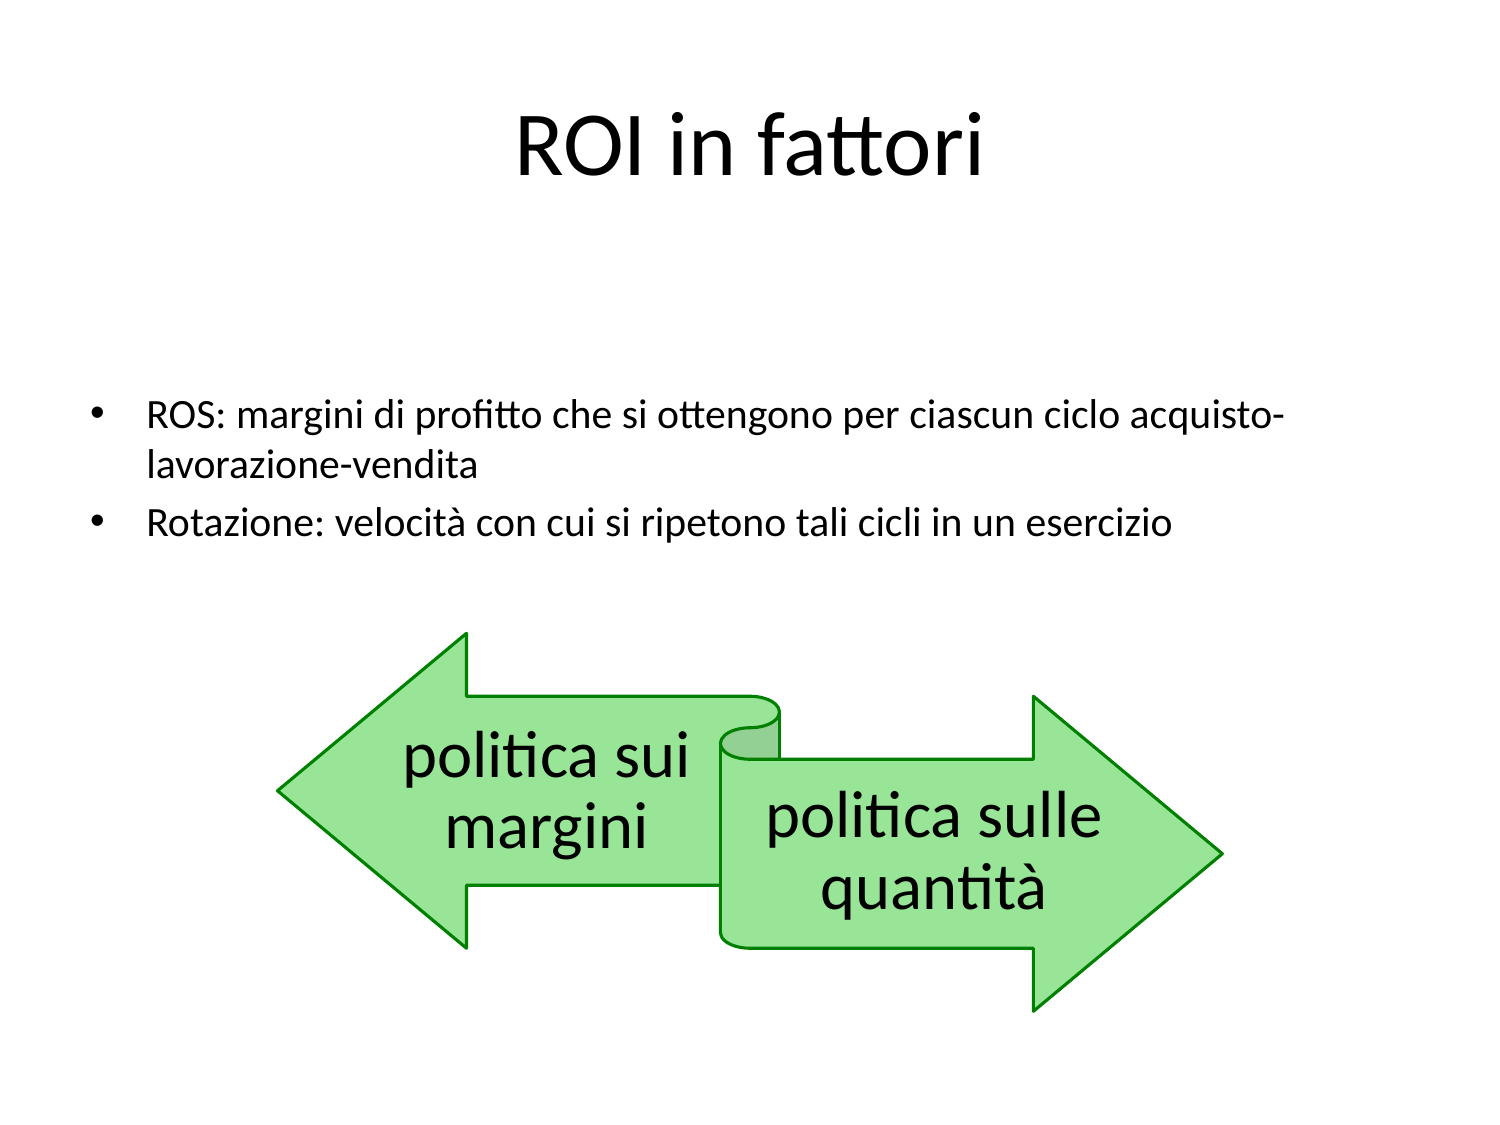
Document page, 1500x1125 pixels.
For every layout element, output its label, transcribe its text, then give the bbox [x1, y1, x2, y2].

title ROI in fattori [75, 45, 1425, 233]
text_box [249, 633, 1251, 1012]
